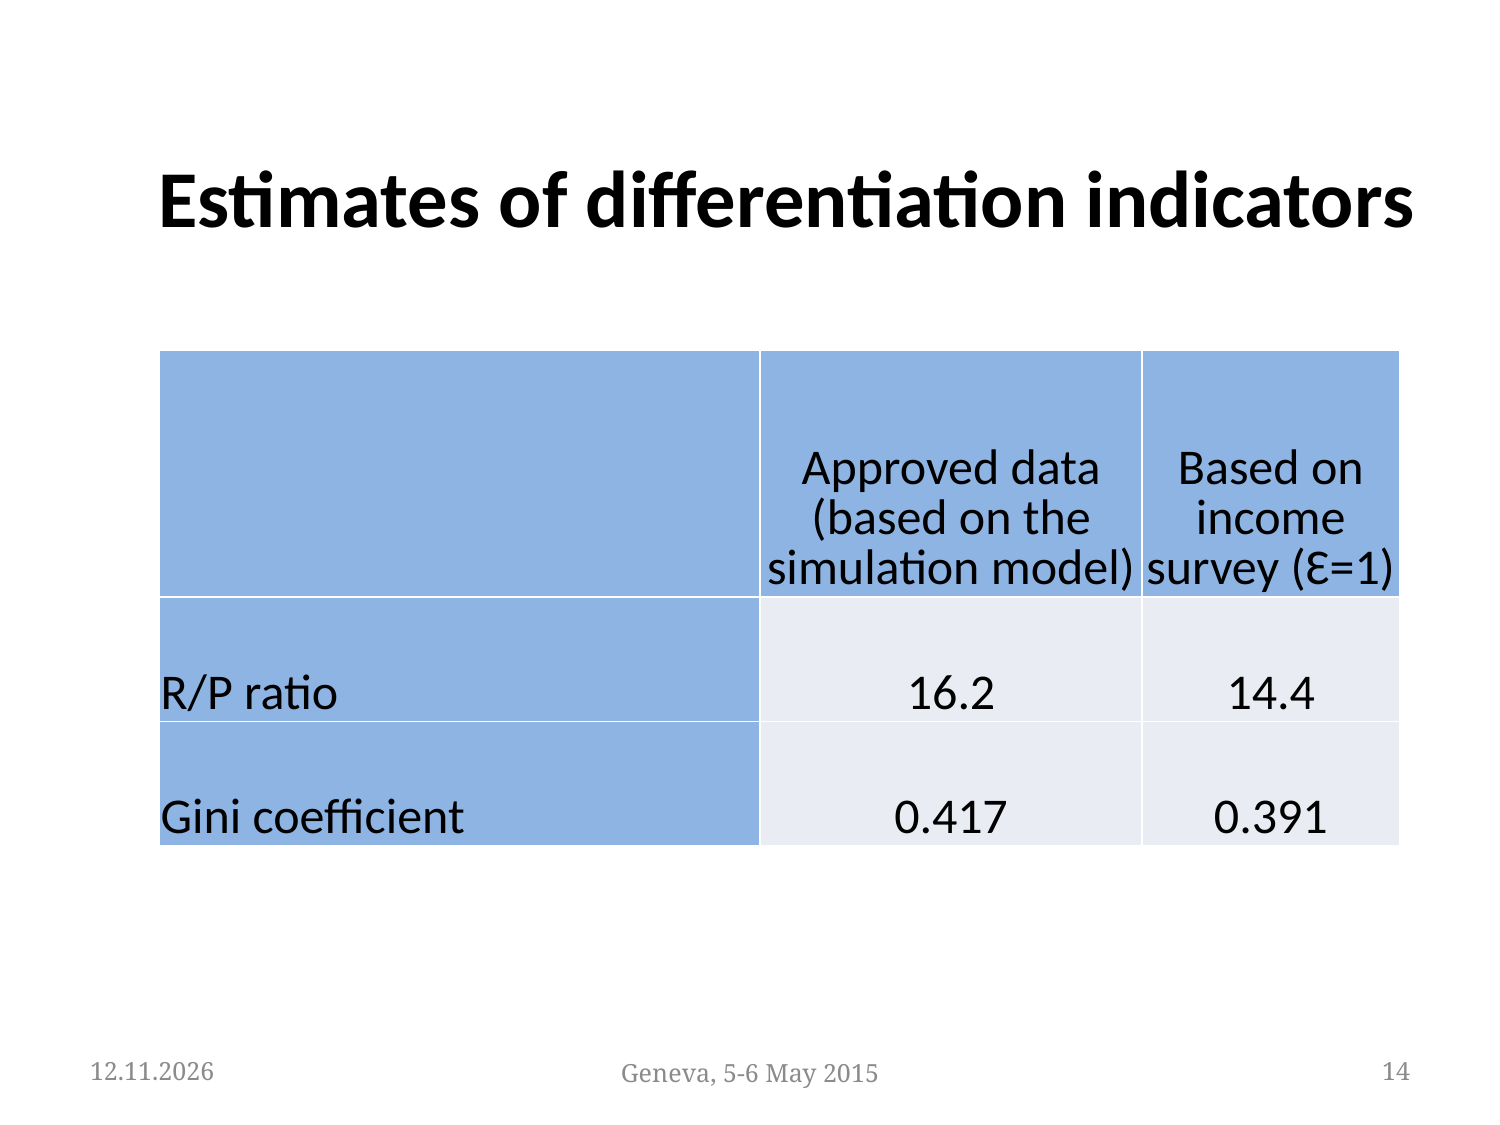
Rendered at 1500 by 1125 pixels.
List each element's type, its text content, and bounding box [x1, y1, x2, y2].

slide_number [75, 1042, 425, 1103]
table_cell 16.2 [761, 598, 1141, 721]
slide_number 14 [1074, 1042, 1425, 1103]
title Estimates of differentiation indicators [112, 101, 1463, 290]
table_cell R/P ratio [160, 598, 759, 721]
table_header Approved data (based on the simulation model) [761, 351, 1141, 596]
table_header Based on income survey (Ɛ=1) [1143, 351, 1399, 596]
table_cell 0.391 [1143, 722, 1399, 845]
footer Geneva, 5-6 May 2015 [512, 1042, 988, 1103]
table_cell Gini coefficient [160, 722, 759, 845]
table_cell 0.417 [761, 722, 1141, 845]
table_header [160, 351, 759, 596]
table_cell 14.4 [1143, 598, 1399, 721]
